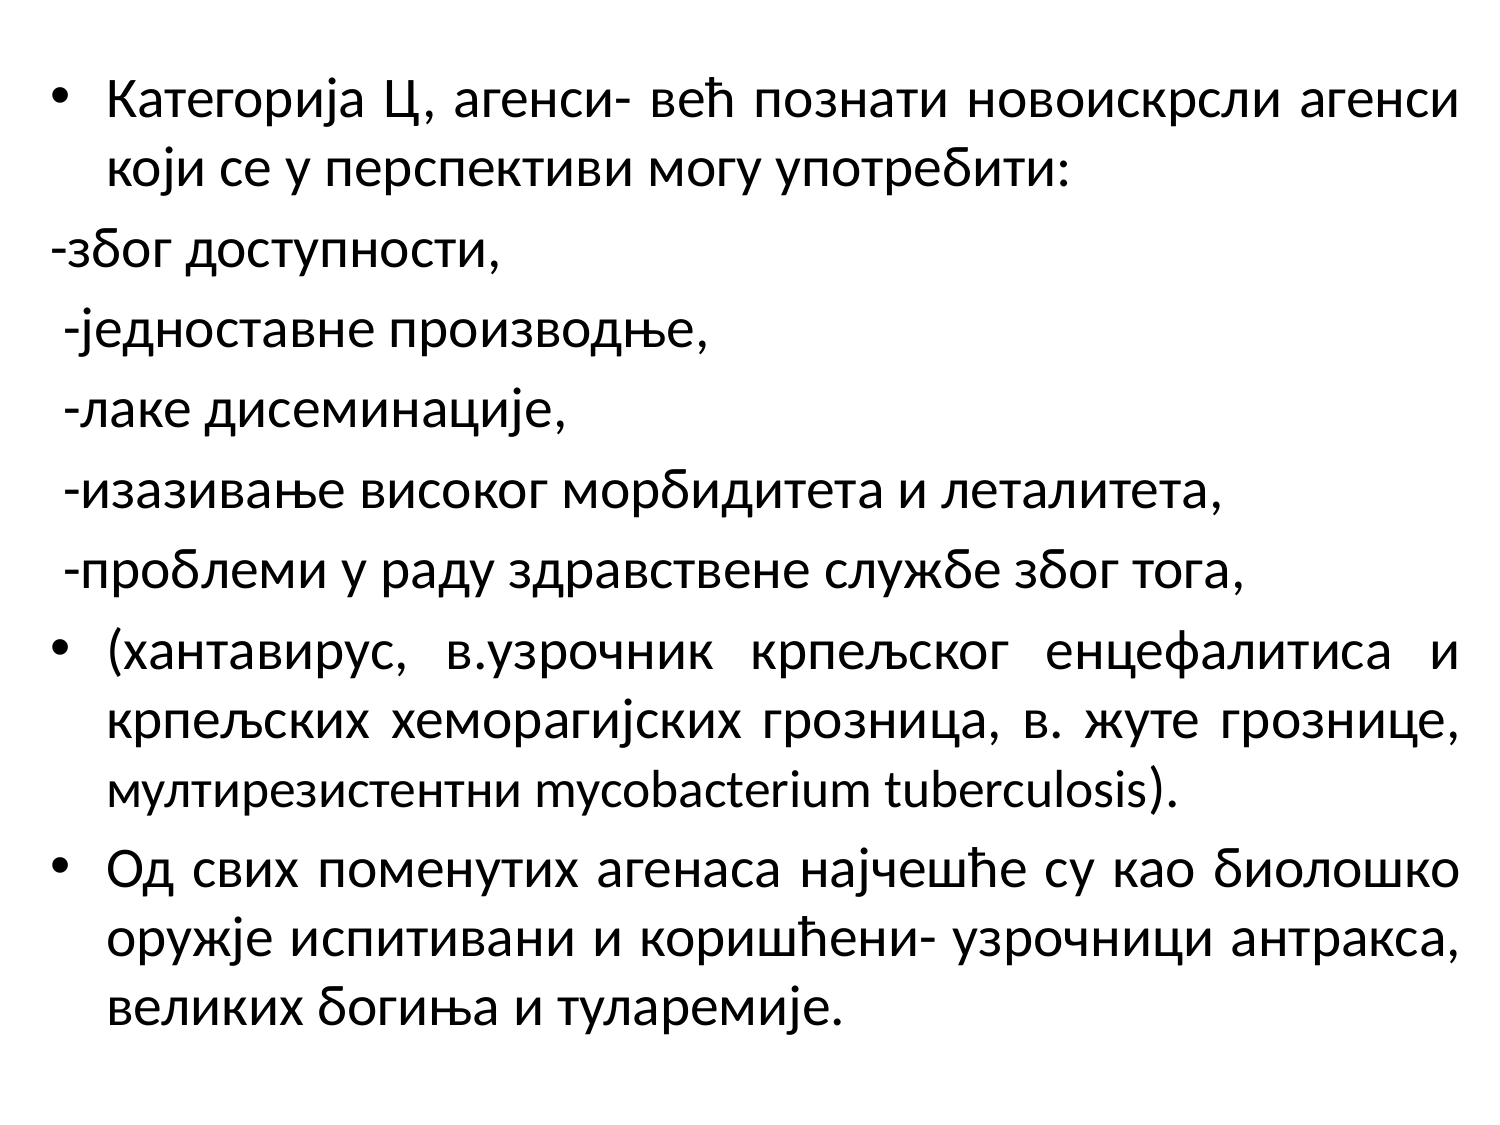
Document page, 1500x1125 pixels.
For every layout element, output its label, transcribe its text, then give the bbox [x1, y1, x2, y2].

list Категорија Ц, агенси- већ познати новоискрсли агенси који се у перспективи могу употребити: -због доступности, -једноставне производње, -лаке дисеминације, -изазивање високог морбидитета и леталитета, -проблеми у раду здравствене службе због тога, (хантавирус, в.узрочник крпељског енцефалитиса и крпељских хеморагијских грозница, в. жуте грознице, мултирезистентни mycobacterium tuberculosis). Од свих поменутих агенаса најчешће су као биолошко оружје испитивани и коришћени- узрочници антракса, великих богиња и туларемије. [35, 46, 1477, 1125]
